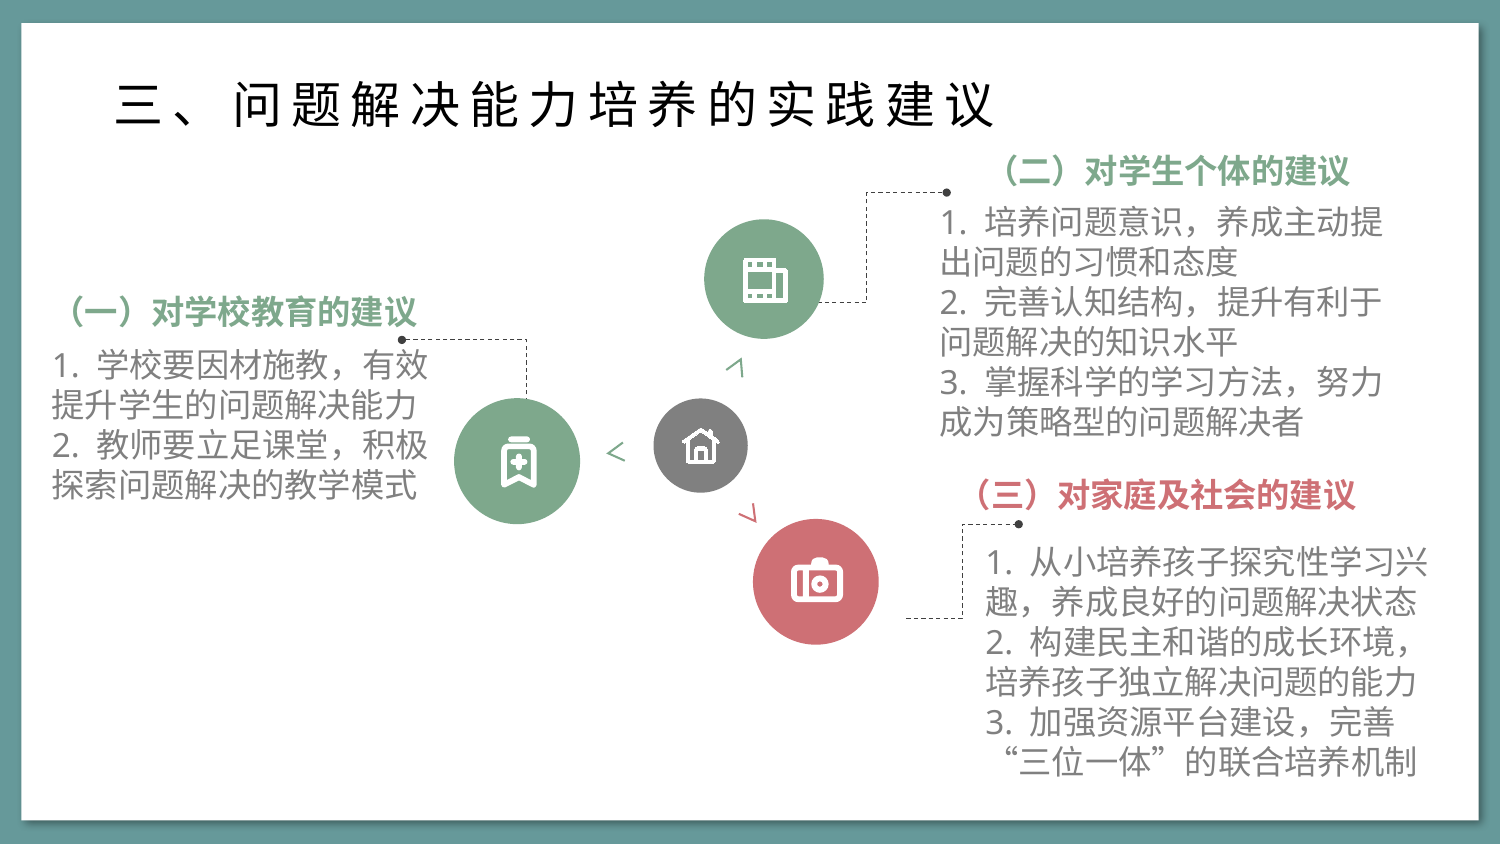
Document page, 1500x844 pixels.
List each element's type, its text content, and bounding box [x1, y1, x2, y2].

text_box （三）对家庭及社会的建议 [946, 462, 1434, 520]
text_box [704, 219, 824, 339]
text_box [743, 258, 788, 303]
text_box （二）对学生个体的建议 [974, 138, 1403, 195]
text_box [791, 558, 843, 602]
text_box [906, 520, 1023, 619]
text_box [511, 454, 527, 470]
text_box [682, 428, 720, 464]
text_box [653, 398, 748, 493]
text_box [812, 576, 828, 593]
text_box [752, 518, 879, 645]
text_box [820, 188, 951, 304]
text_box [466, 339, 528, 406]
text_box [466, 398, 581, 525]
text_box [501, 444, 536, 487]
text_box （一）对学校教育的建议 [40, 279, 466, 338]
text_box 三、问题解决能力培养的实践建议 [100, 67, 1026, 141]
text_box 1. 培养问题意识，养成主动提出问题的习惯和态度 2. 完善认知结构，提升有利于问题解决的知识水平 3. 掌握科学的学习方法，努力成为策略型的问题解决者 [928, 195, 1426, 421]
text_box 1. 从小培养孩子探究性学习兴趣，养成良好的问题解决状态 2. 构建民主和谐的成长环境，培养孩子独立解决问题的能力 3. 加强资源平台建设，完善“三位一体”的联合培养机制 [974, 535, 1453, 795]
text_box 1. 学校要因材施教，有效提升学生的问题解决能力 2. 教师要立足课堂，积极探索问题解决的教学模式 [40, 338, 466, 577]
text_box [508, 437, 530, 442]
